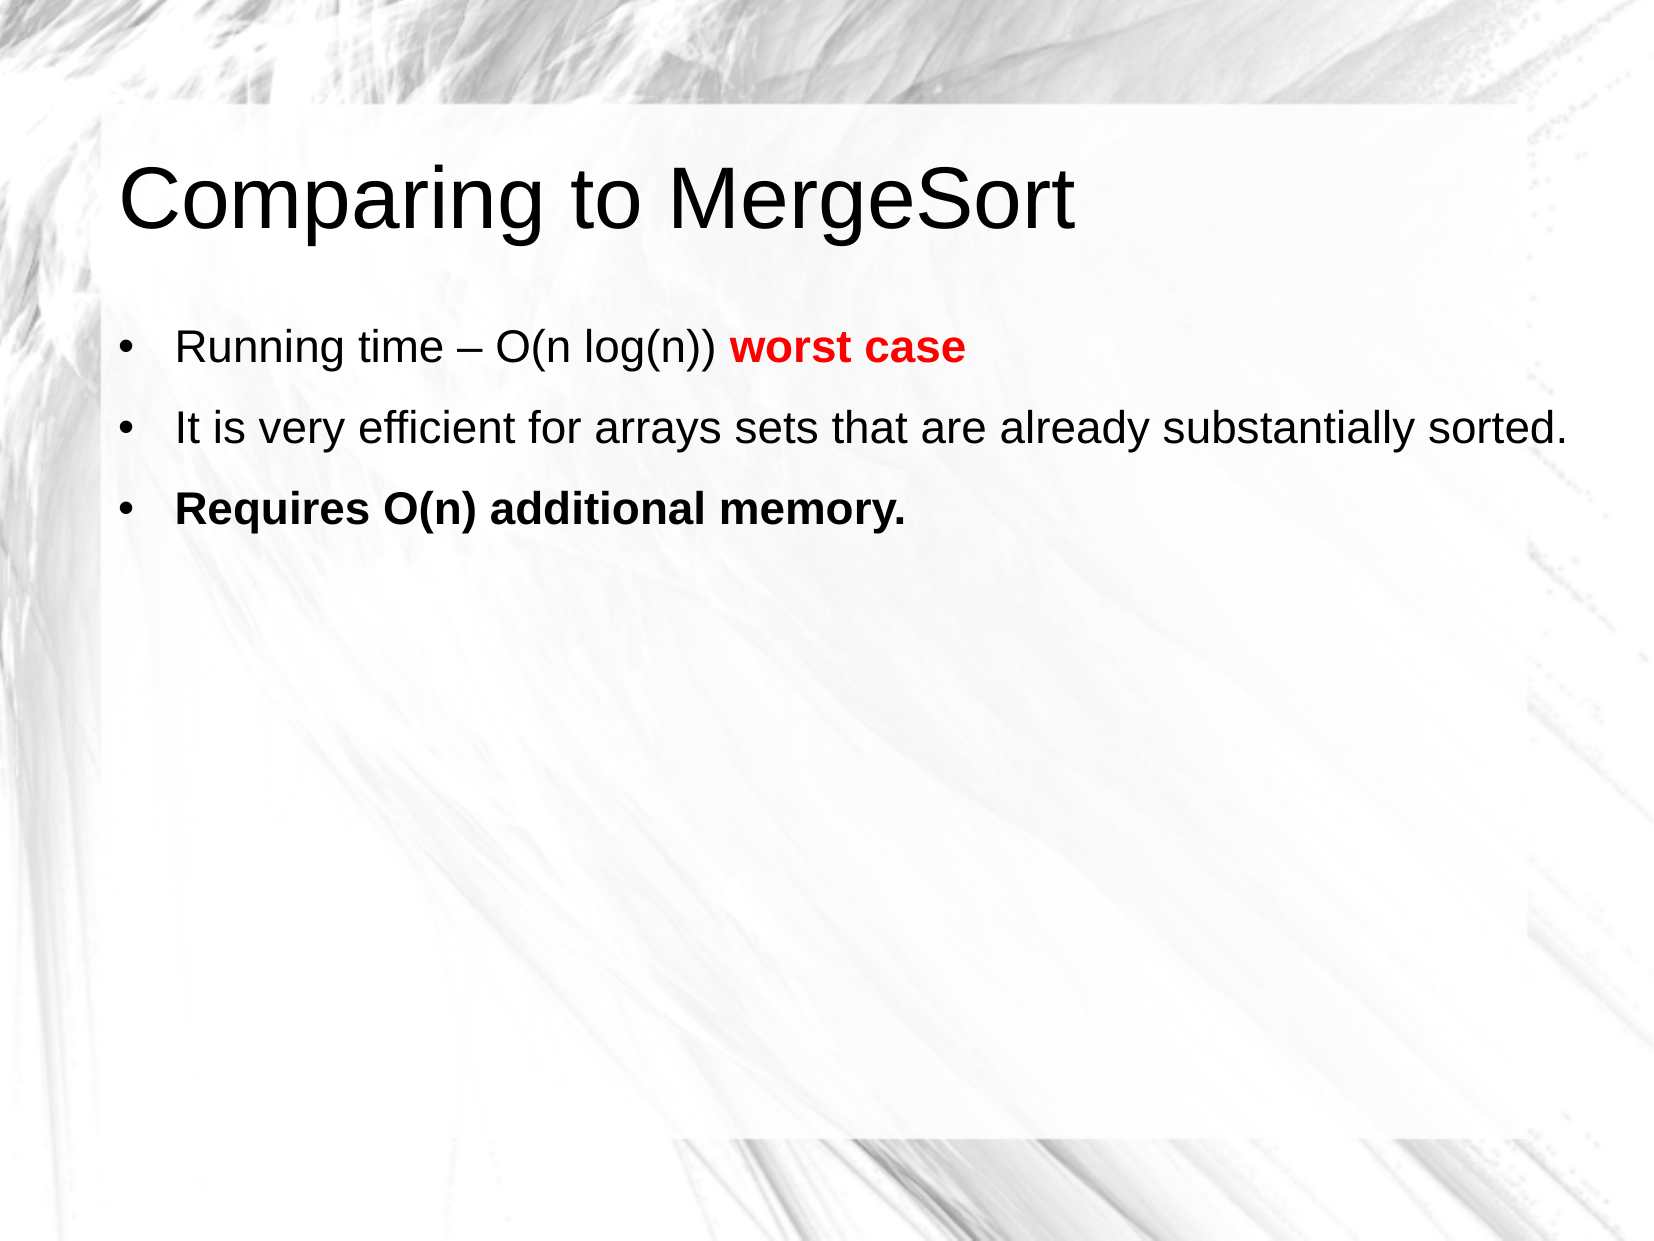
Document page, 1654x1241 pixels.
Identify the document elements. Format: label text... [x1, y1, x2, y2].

list Running time – O(n log(n)) worst case It is very efficient for arrays sets that are already substantially sorted. Requires O(n) additional memory. [118, 319, 1571, 1109]
picture [0, 0, 1654, 1241]
title Comparing to MergeSort [118, 112, 1506, 281]
